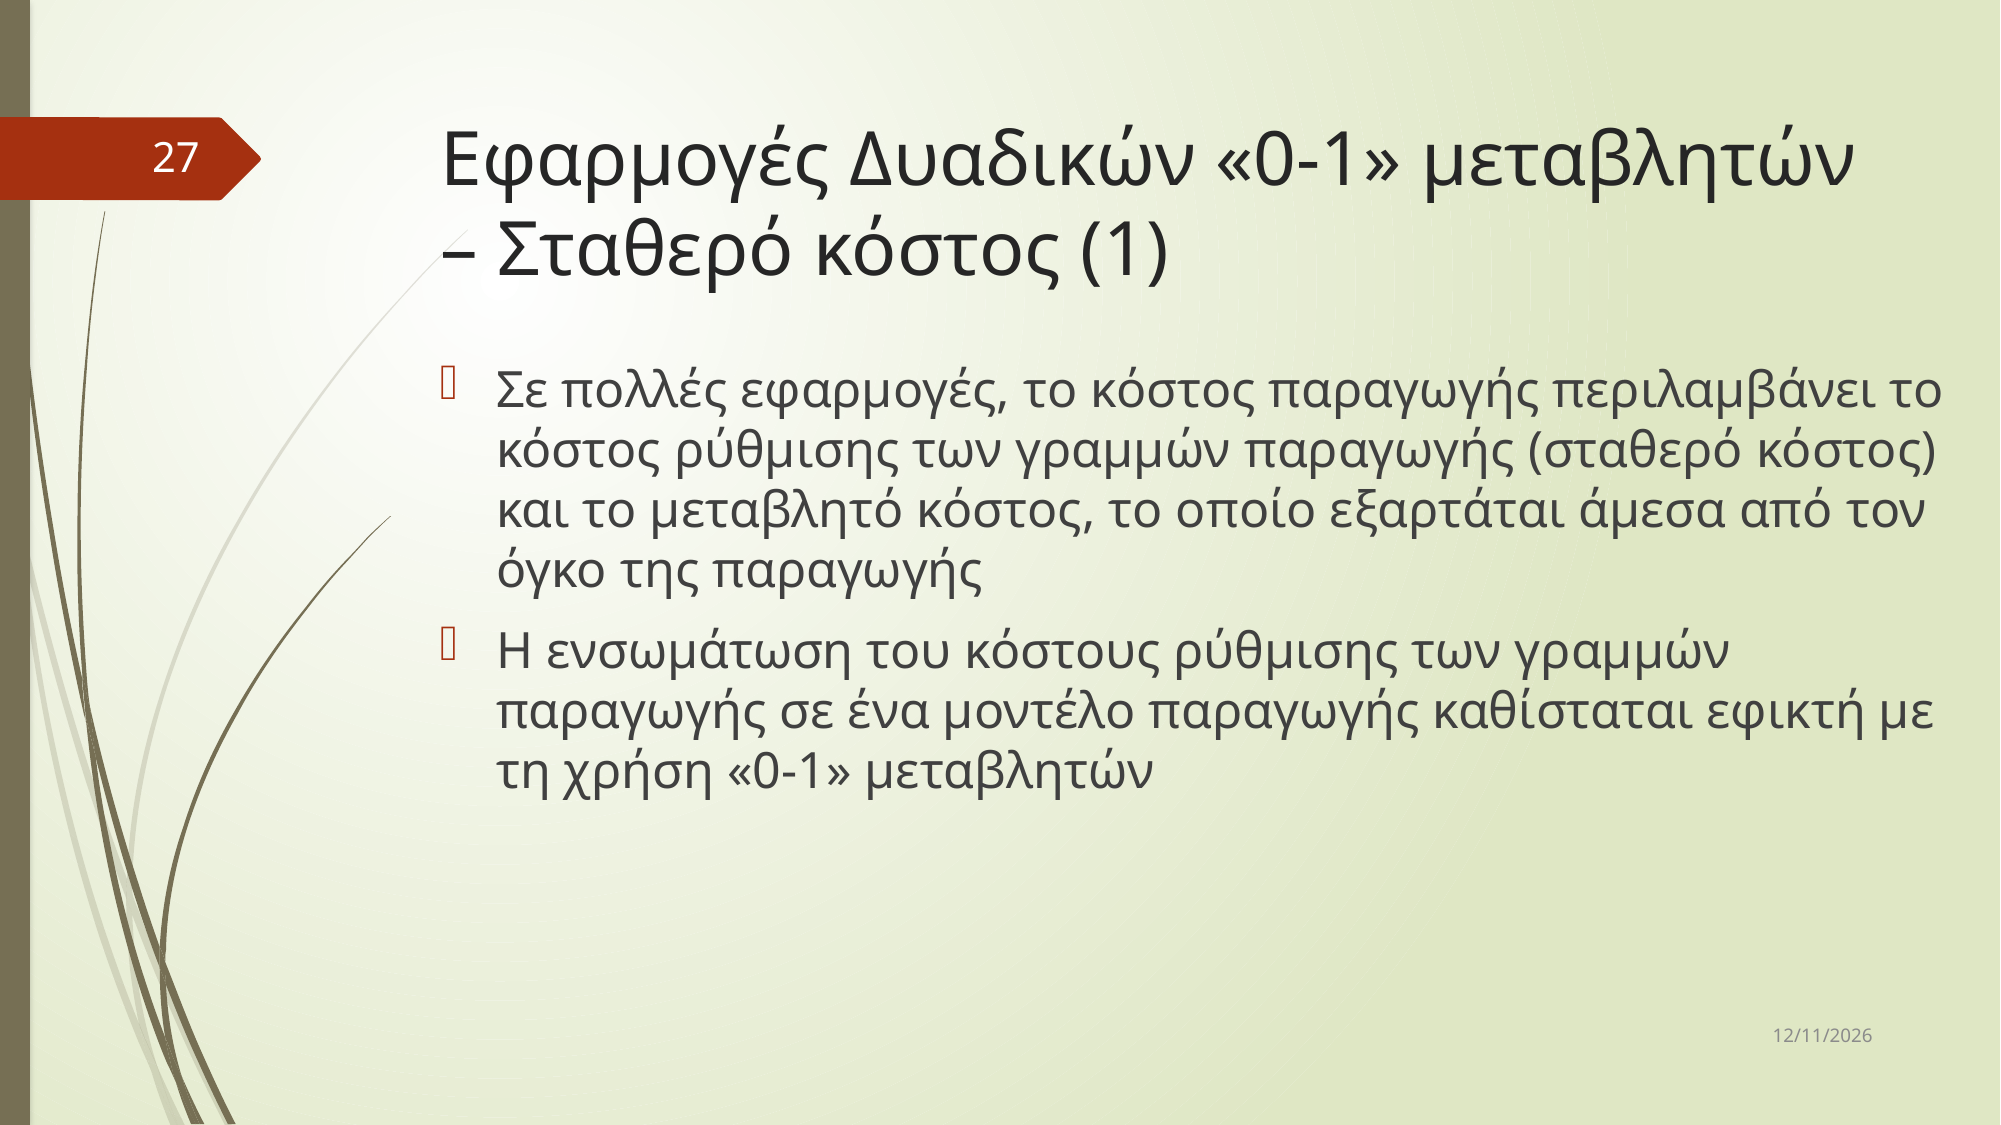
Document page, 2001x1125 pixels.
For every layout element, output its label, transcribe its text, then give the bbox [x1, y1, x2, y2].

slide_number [1699, 1005, 1888, 1067]
slide_number 27 [87, 129, 216, 190]
title Εφαρμογές Δυαδικών «0-1» μεταβλητών – Σταθερό κόστος (1) [425, 102, 1888, 313]
list Σε πολλές εφαρμογές, το κόστος παραγωγής περιλαμβάνει το κόστος ρύθμισης των γραμμών παραγωγής (σταθερό κόστος) και το μεταβλητό κόστος, το οποίο εξαρτάται άμεσα από τον όγκο της παραγωγής Η ενσωμάτωση του κόστους ρύθμισης των γραμμών παραγωγής σε ένα μοντέλο παραγωγής καθίσταται εφικτή με τη χρήση «0-1» μεταβλητών [424, 350, 2000, 1067]
